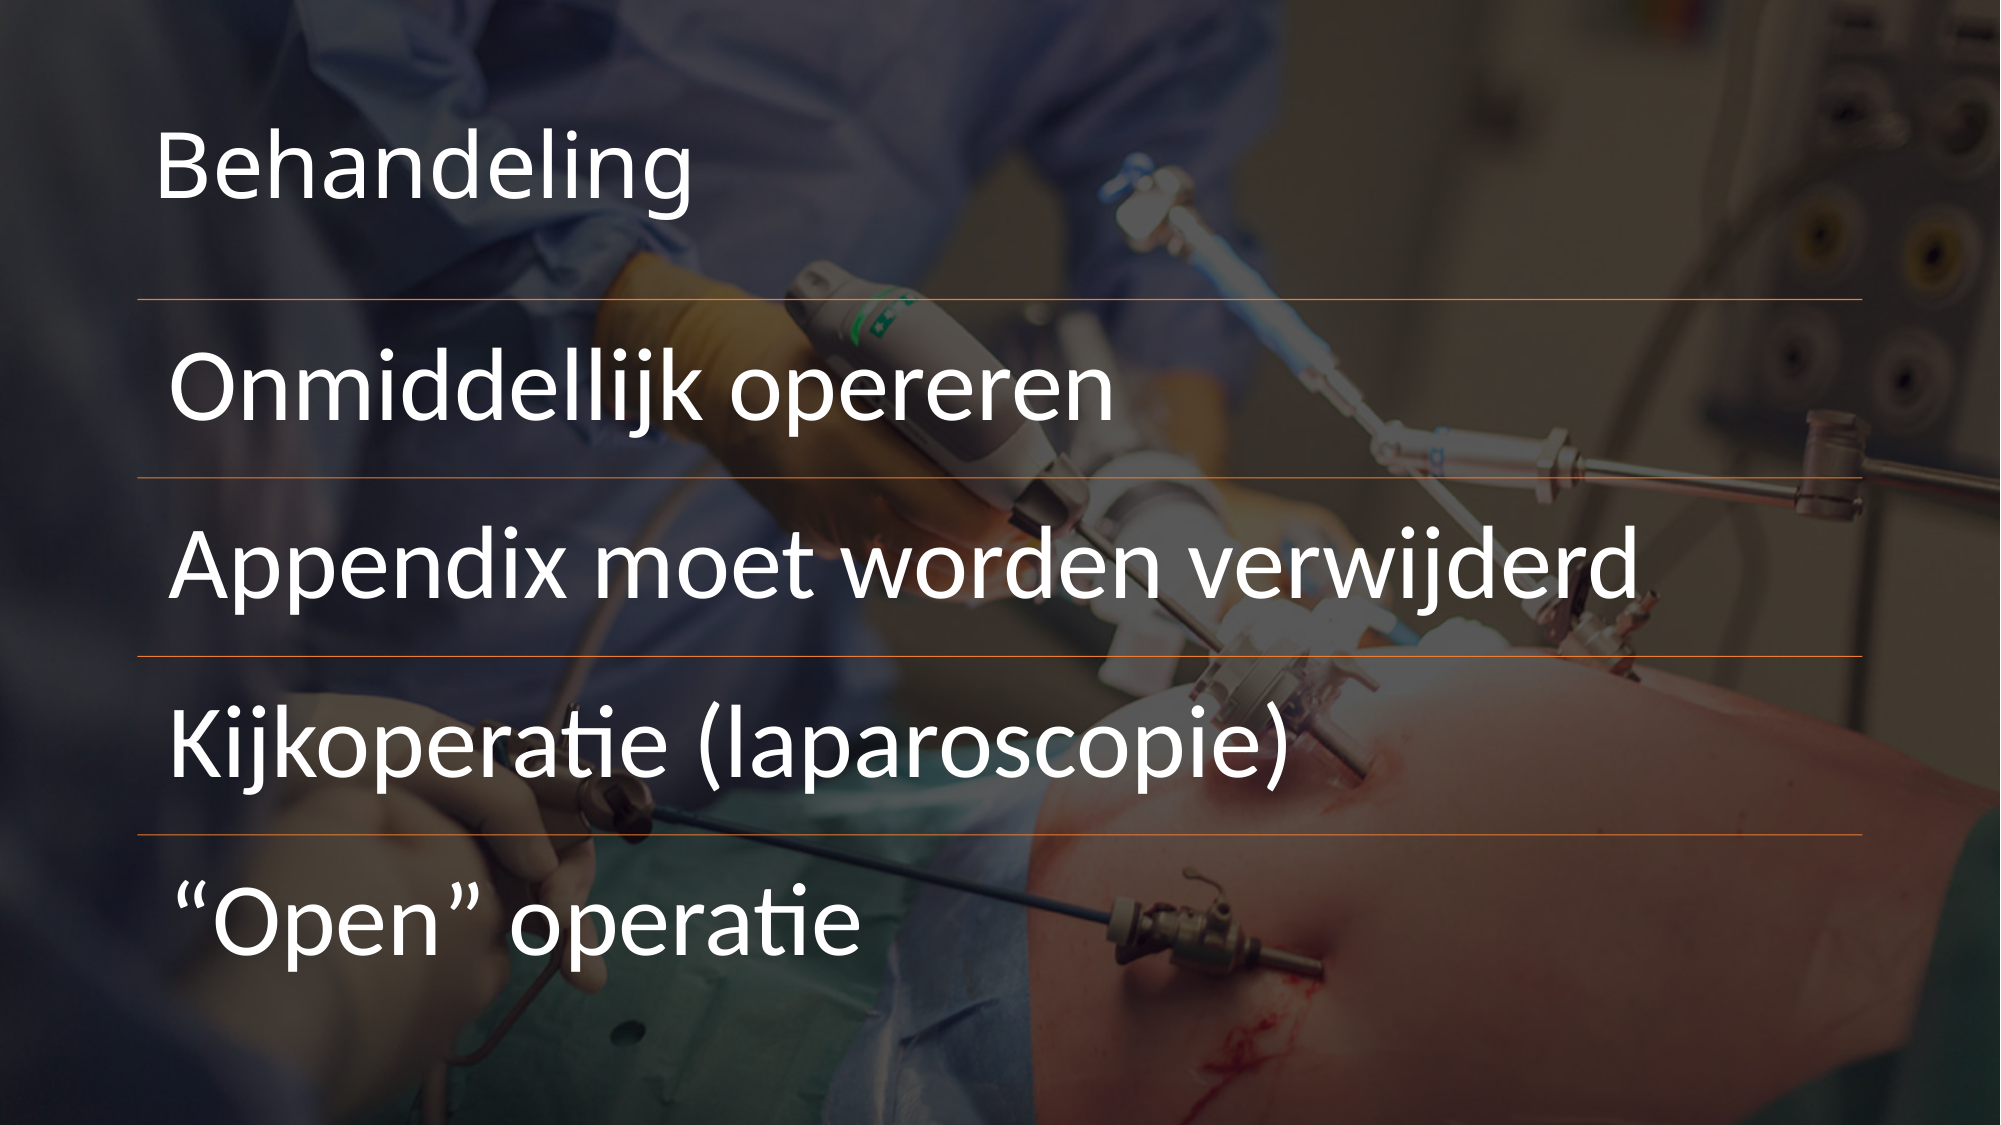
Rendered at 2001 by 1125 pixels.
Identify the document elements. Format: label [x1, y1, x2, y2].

picture [0, 0, 2000, 1125]
list [137, 299, 1863, 1014]
